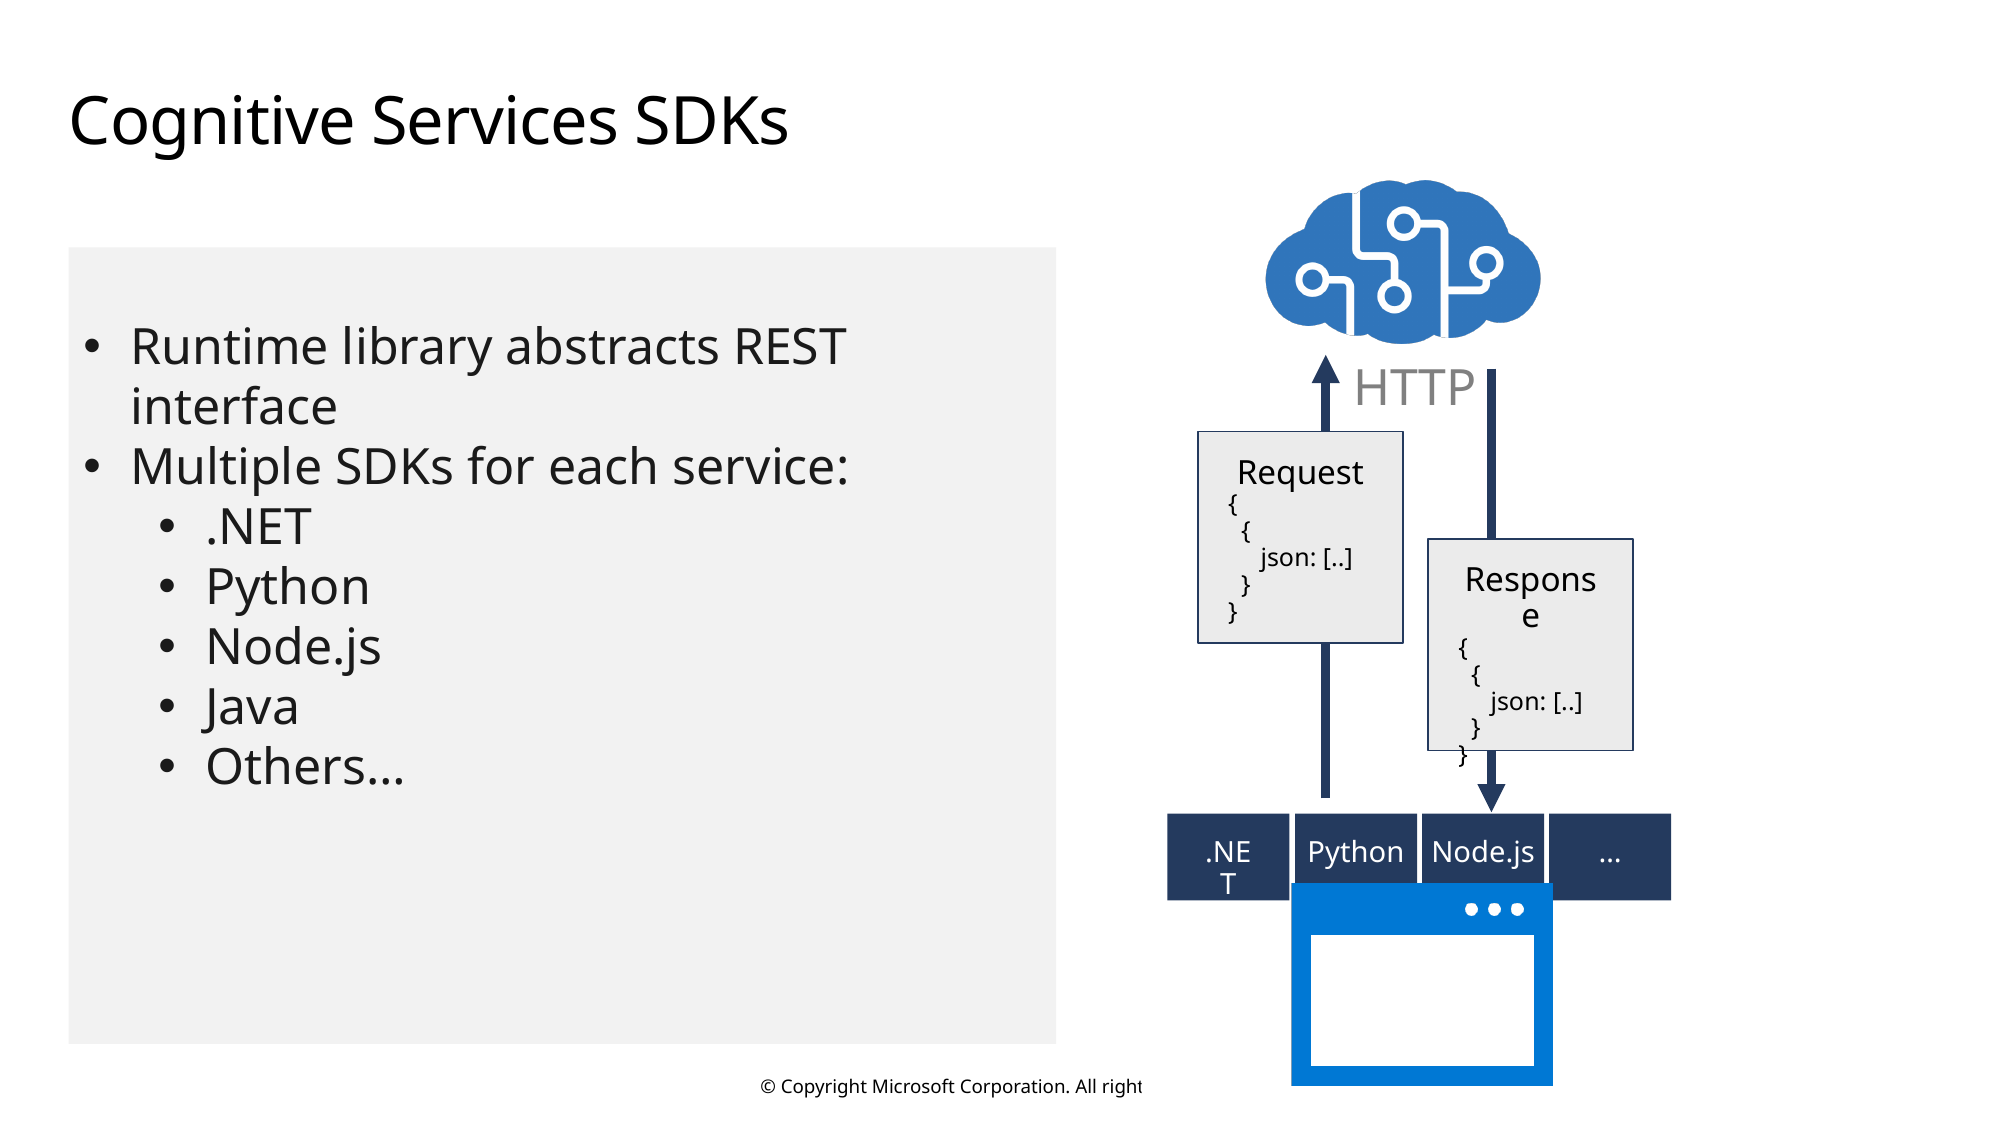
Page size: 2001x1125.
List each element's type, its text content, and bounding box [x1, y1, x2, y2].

text_box Runtime library abstracts REST interface Multiple SDKs for each service: .NET Python Node.js Java Others… [68, 247, 1057, 1044]
title Cognitive Services SDKs [68, 72, 1930, 184]
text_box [1141, 147, 1707, 1125]
